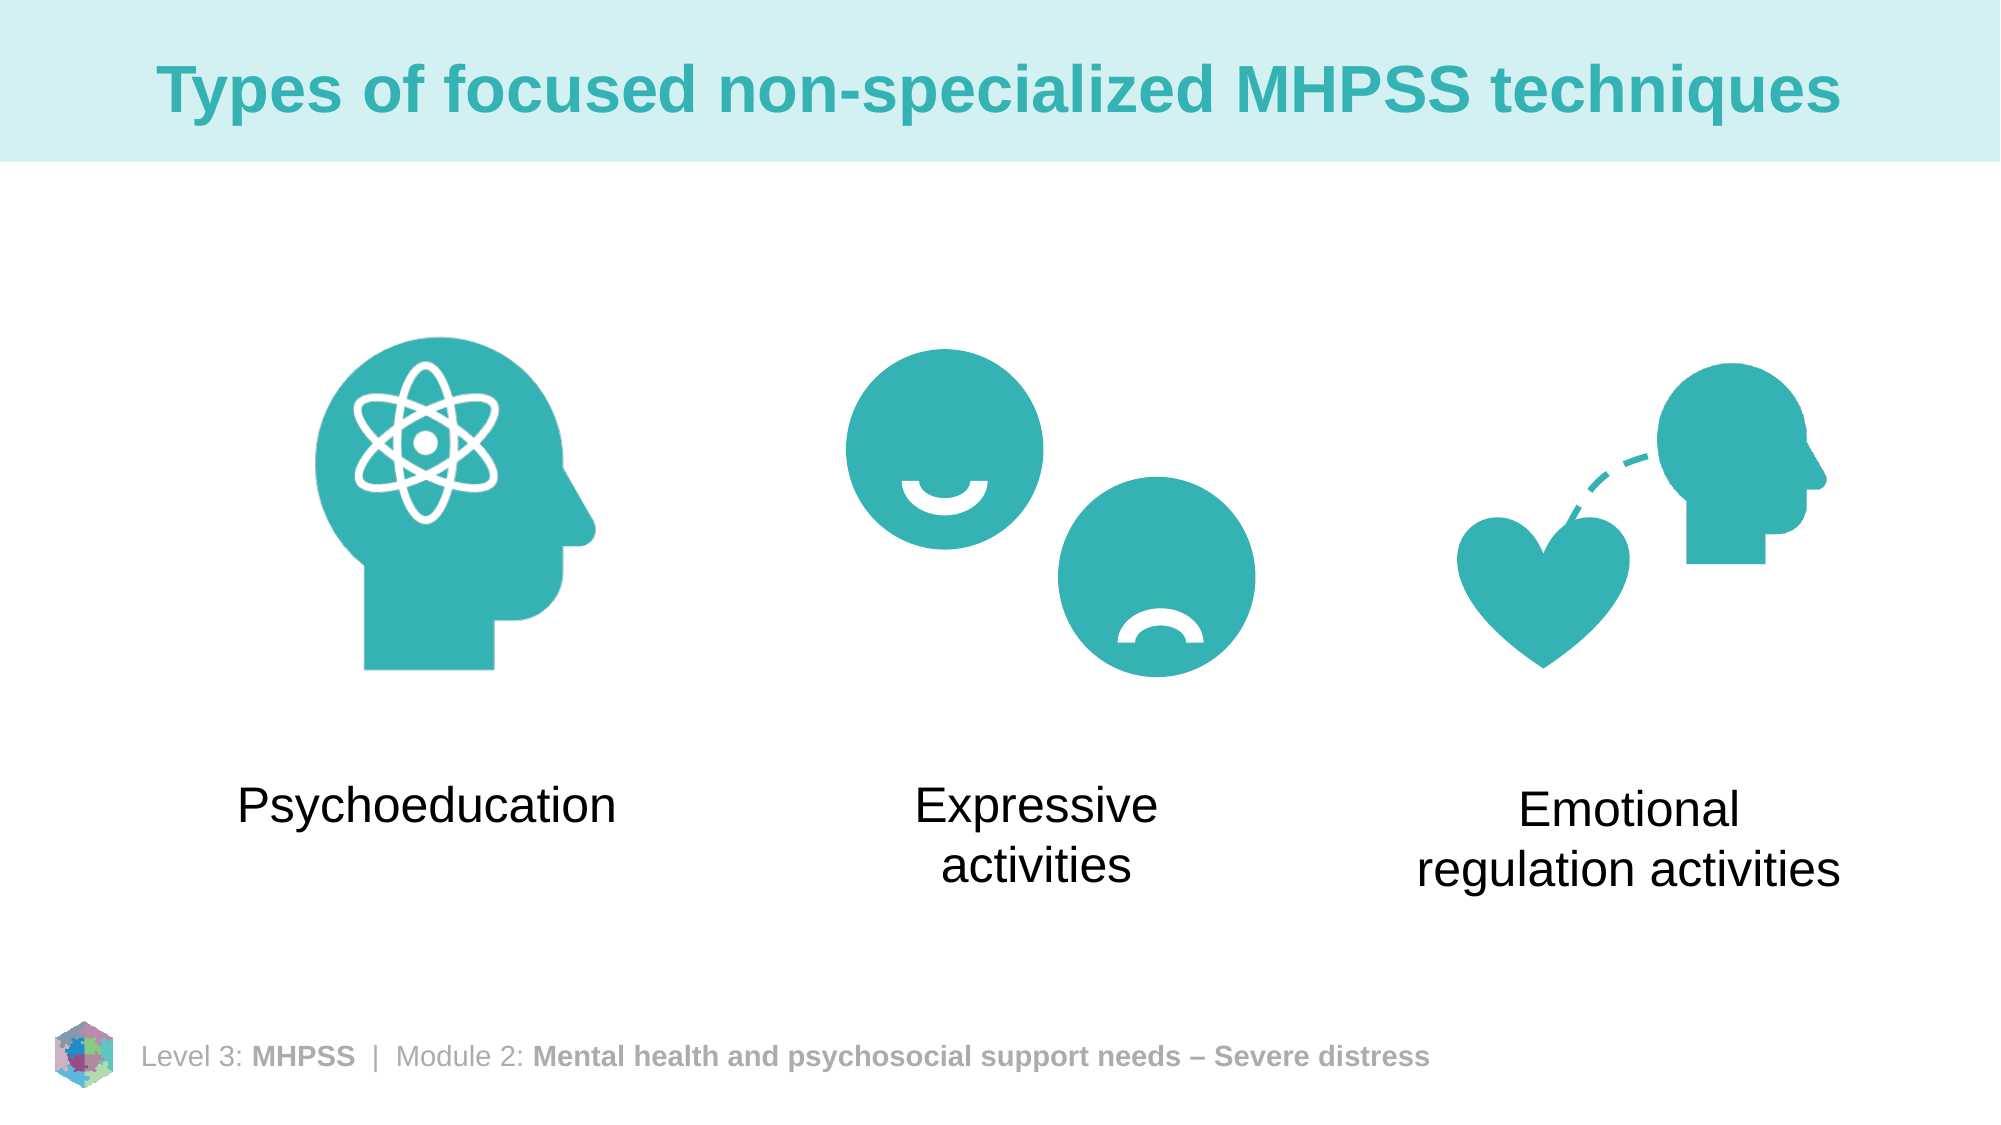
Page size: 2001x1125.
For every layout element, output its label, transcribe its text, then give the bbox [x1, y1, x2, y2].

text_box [1457, 348, 1862, 669]
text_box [845, 348, 1256, 678]
text_box Psychoeducation [215, 764, 653, 840]
picture [55, 1021, 113, 1088]
title Types of focused non-specialized MHPSS techniques [137, 19, 1863, 163]
text_box Expressive activities [817, 764, 1256, 900]
text_box Emotional regulation activities [1395, 769, 1863, 905]
picture [257, 314, 654, 710]
